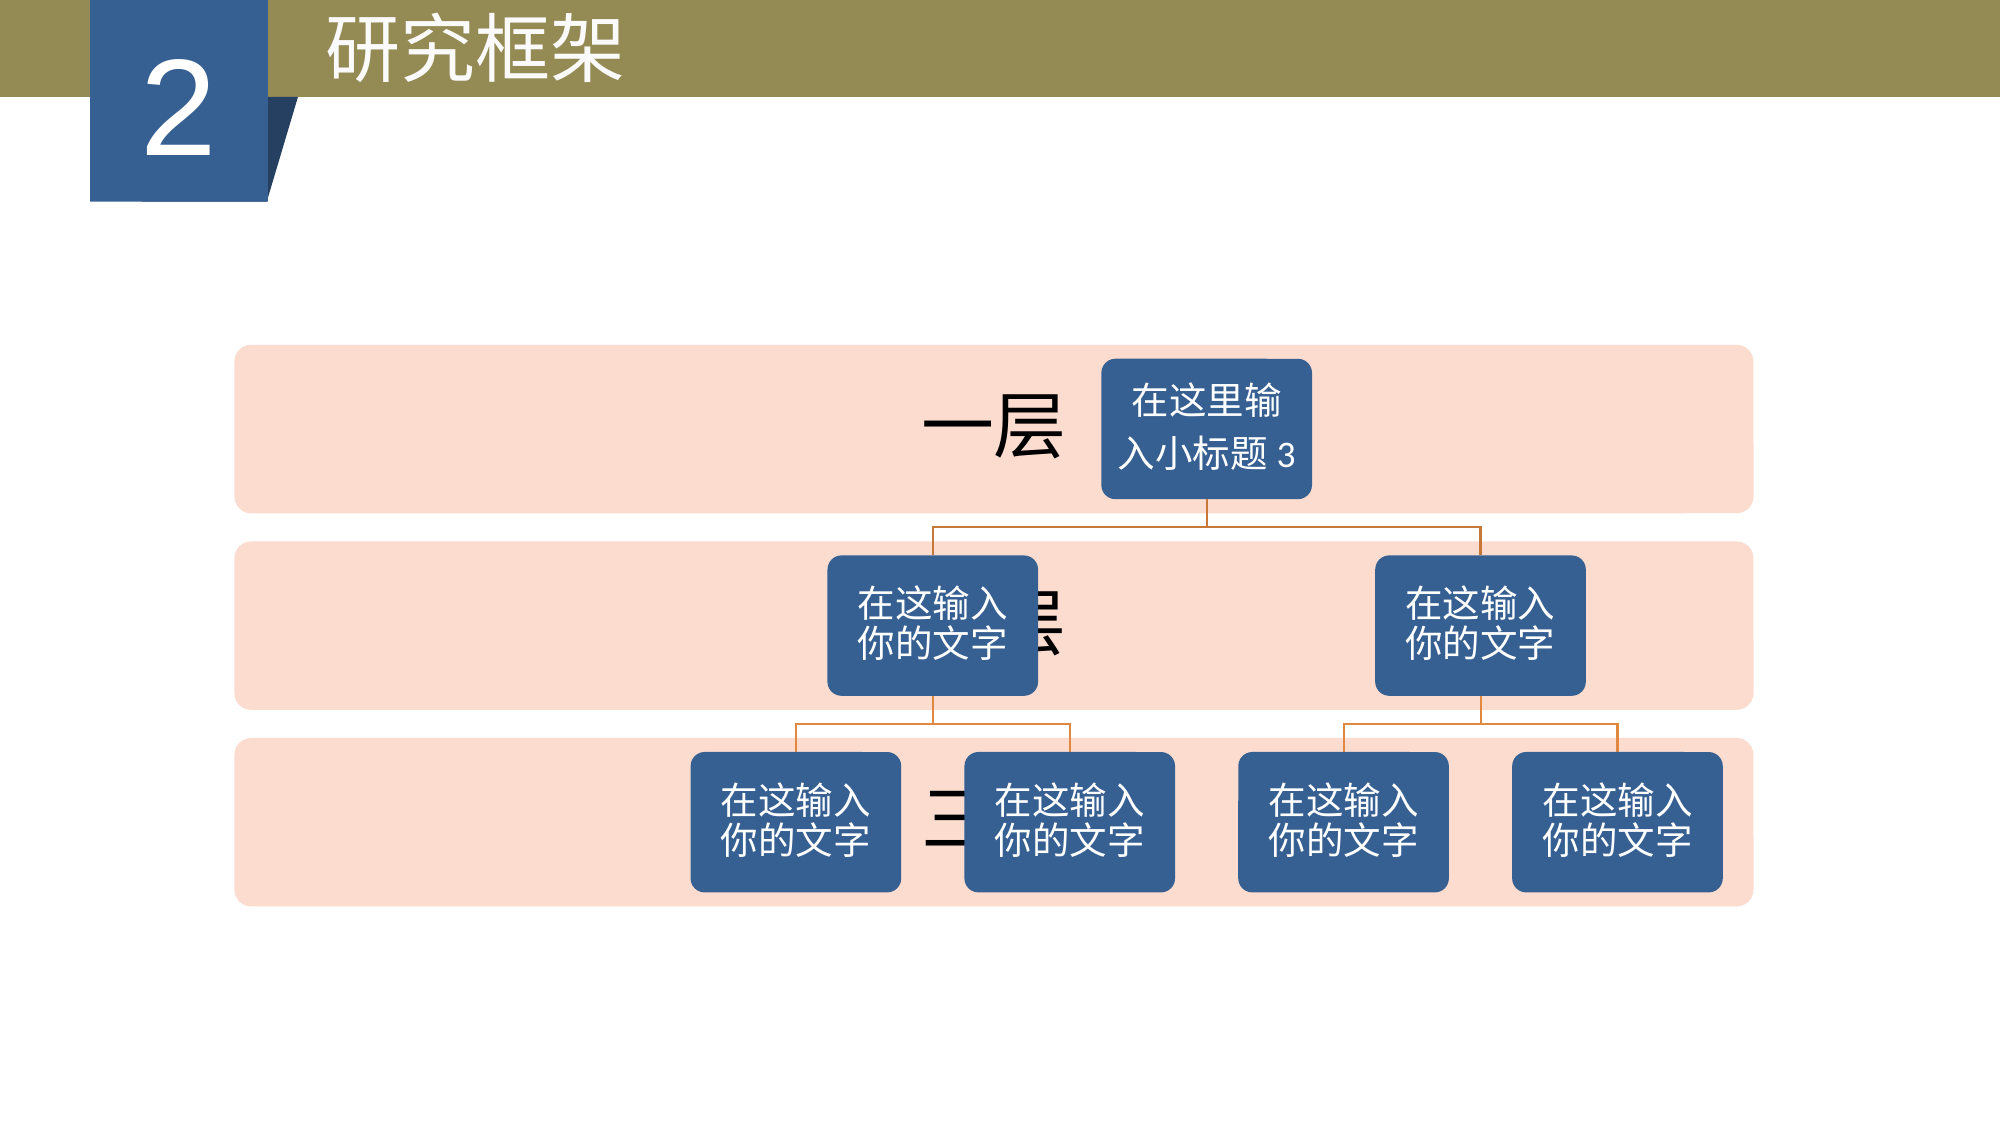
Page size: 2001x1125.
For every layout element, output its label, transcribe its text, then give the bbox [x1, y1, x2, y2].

text_box [0, 0, 90, 98]
text_box 研究框架 [296, 0, 732, 100]
text_box [732, 0, 2000, 98]
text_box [234, 100, 1754, 1125]
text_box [92, 0, 296, 204]
